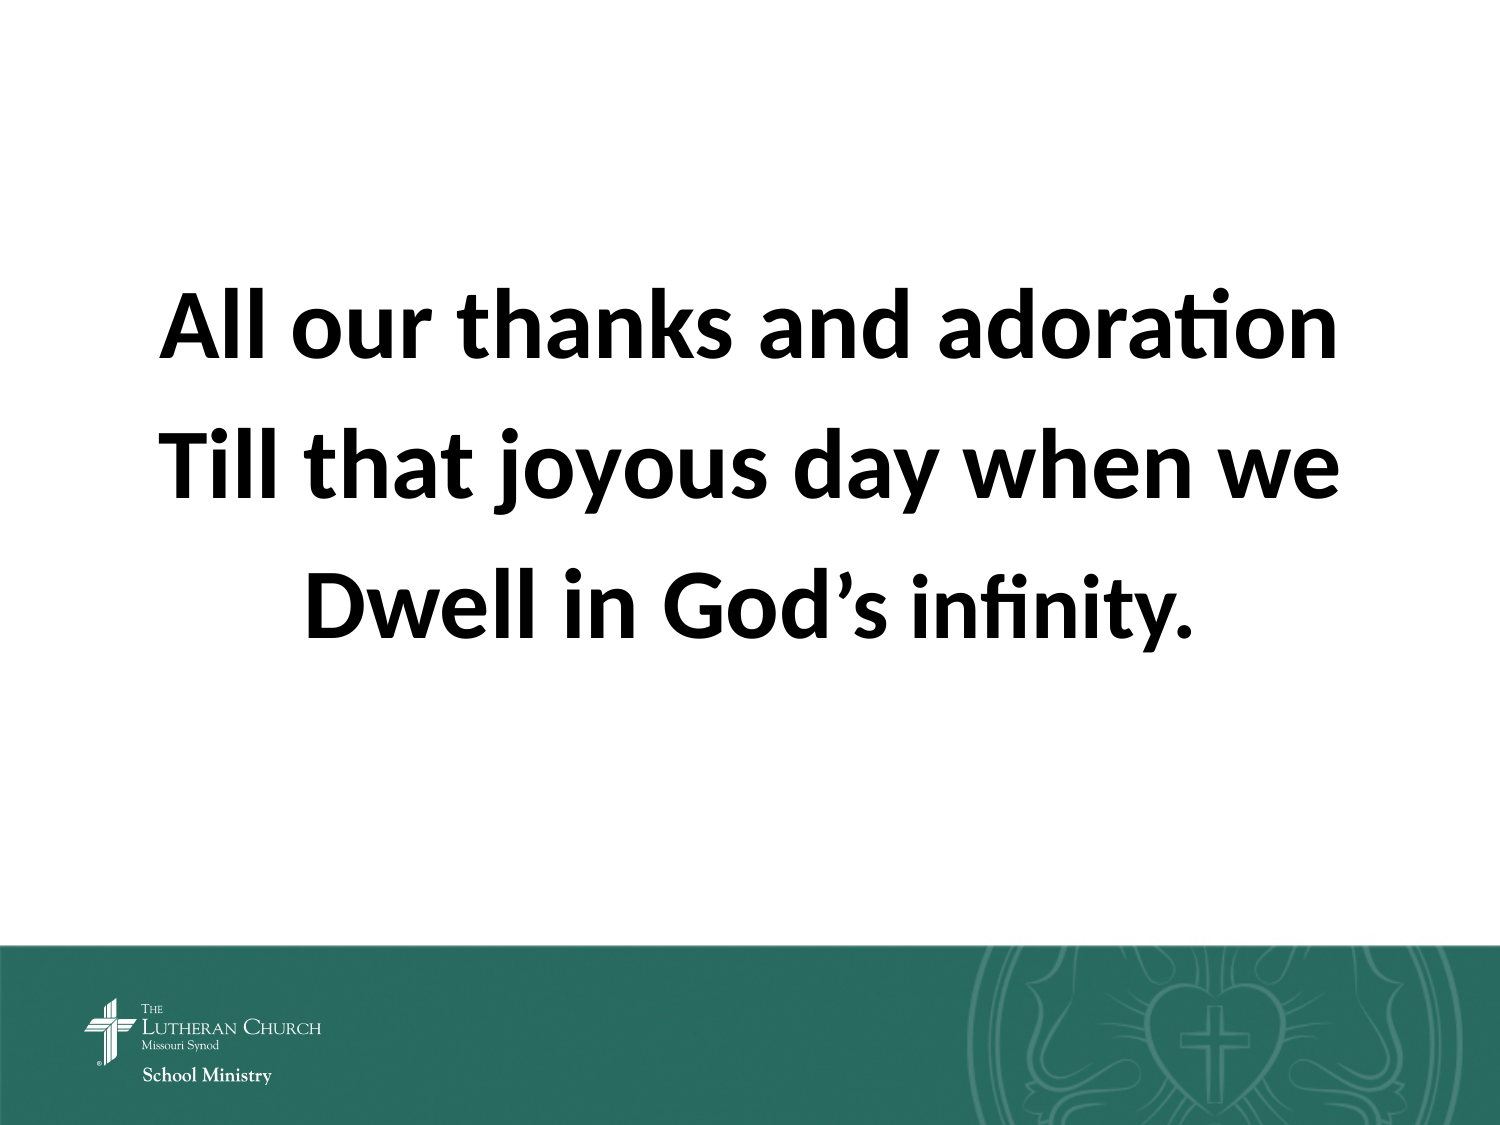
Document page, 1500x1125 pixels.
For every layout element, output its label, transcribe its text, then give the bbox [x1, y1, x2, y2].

list All our thanks and adoration Till that joyous day when we Dwell in God’s infinity. [73, 111, 1428, 975]
picture [0, 0, 1500, 1125]
